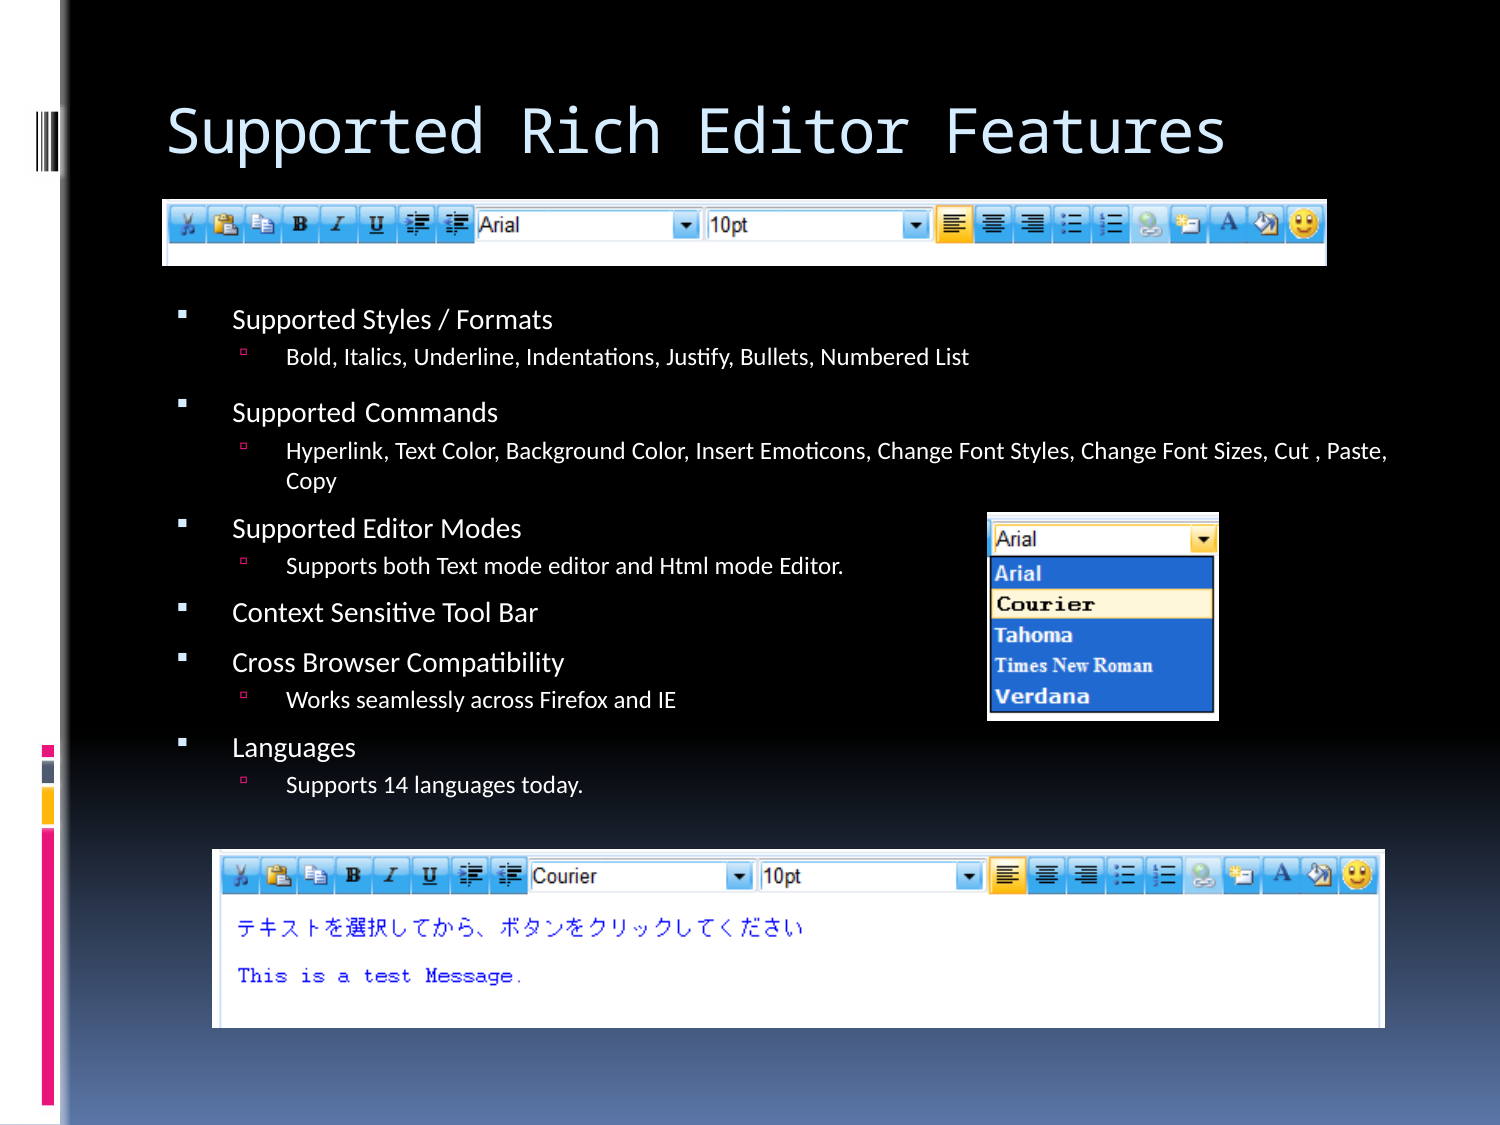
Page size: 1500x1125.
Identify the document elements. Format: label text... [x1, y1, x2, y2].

picture [986, 512, 1220, 721]
list Supported Styles / Formats Bold, Italics, Underline, Indentations, Justify, Bullets, Numbered List Supported Commands Hyperlink, Text Color, Background Color, Insert Emoticons, Change Font Styles, Change Font Sizes, Cut , Paste, Copy Supported Editor Modes Supports both Text mode editor and Html mode Editor. Context Sensitive Tool Bar Cross Browser Compatibility Works seamlessly across Firefox and IE Languages Supports 14 languages today. [150, 292, 1425, 1043]
title Supported Rich Editor Features [150, 83, 1425, 234]
picture [211, 849, 1385, 1029]
picture [162, 199, 1327, 267]
